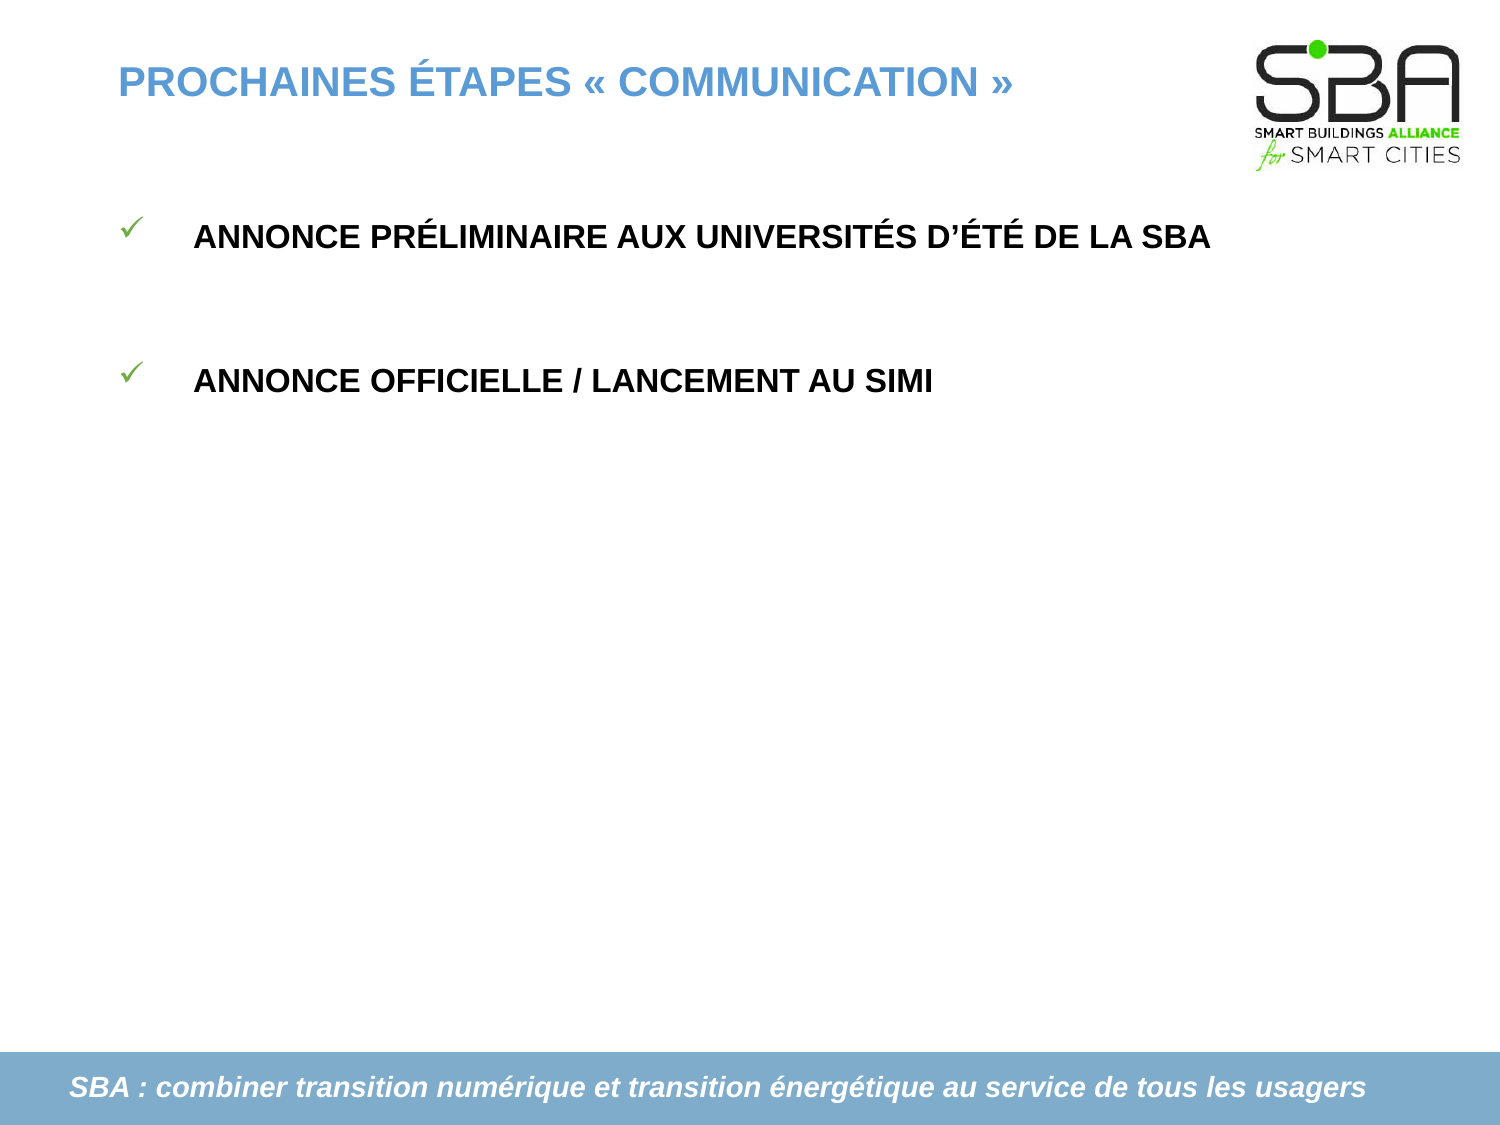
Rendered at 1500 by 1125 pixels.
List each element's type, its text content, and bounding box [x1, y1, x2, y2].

picture [1252, 40, 1463, 171]
list Annonce préliminaire aux universités d’été de la SBA Annonce officielle / Lancement au SIMI [103, 199, 1397, 1036]
title PROCHAINES ÉTAPES « COMMUNICATION » [103, 25, 1232, 141]
